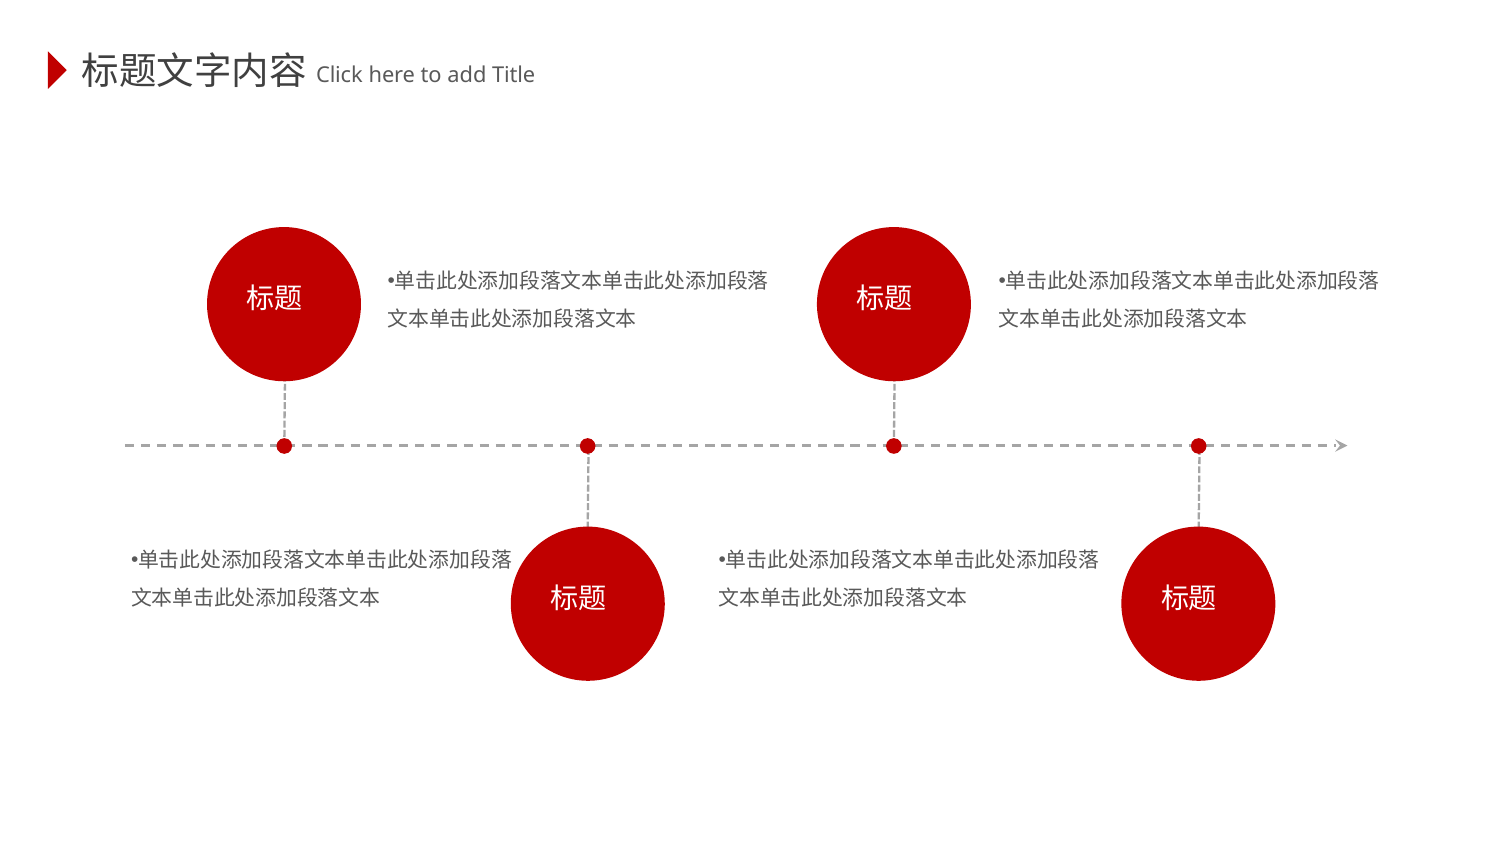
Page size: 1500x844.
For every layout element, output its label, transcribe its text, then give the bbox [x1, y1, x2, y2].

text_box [816, 227, 971, 382]
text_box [48, 39, 558, 101]
text_box 单击此处添加段落文本单击此处添加段落文本单击此处添加段落文本 [707, 529, 1119, 668]
text_box 单击此处添加段落文本单击此处添加段落文本单击此处添加段落文本 [376, 249, 788, 360]
text_box 单击此处添加段落文本单击此处添加段落文本单击此处添加段落文本 [987, 249, 1399, 390]
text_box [510, 526, 665, 681]
text_box 单击此处添加段落文本单击此处添加段落文本单击此处添加段落文本 [119, 528, 510, 668]
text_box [124, 360, 1348, 529]
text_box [206, 227, 361, 382]
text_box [1121, 526, 1276, 681]
